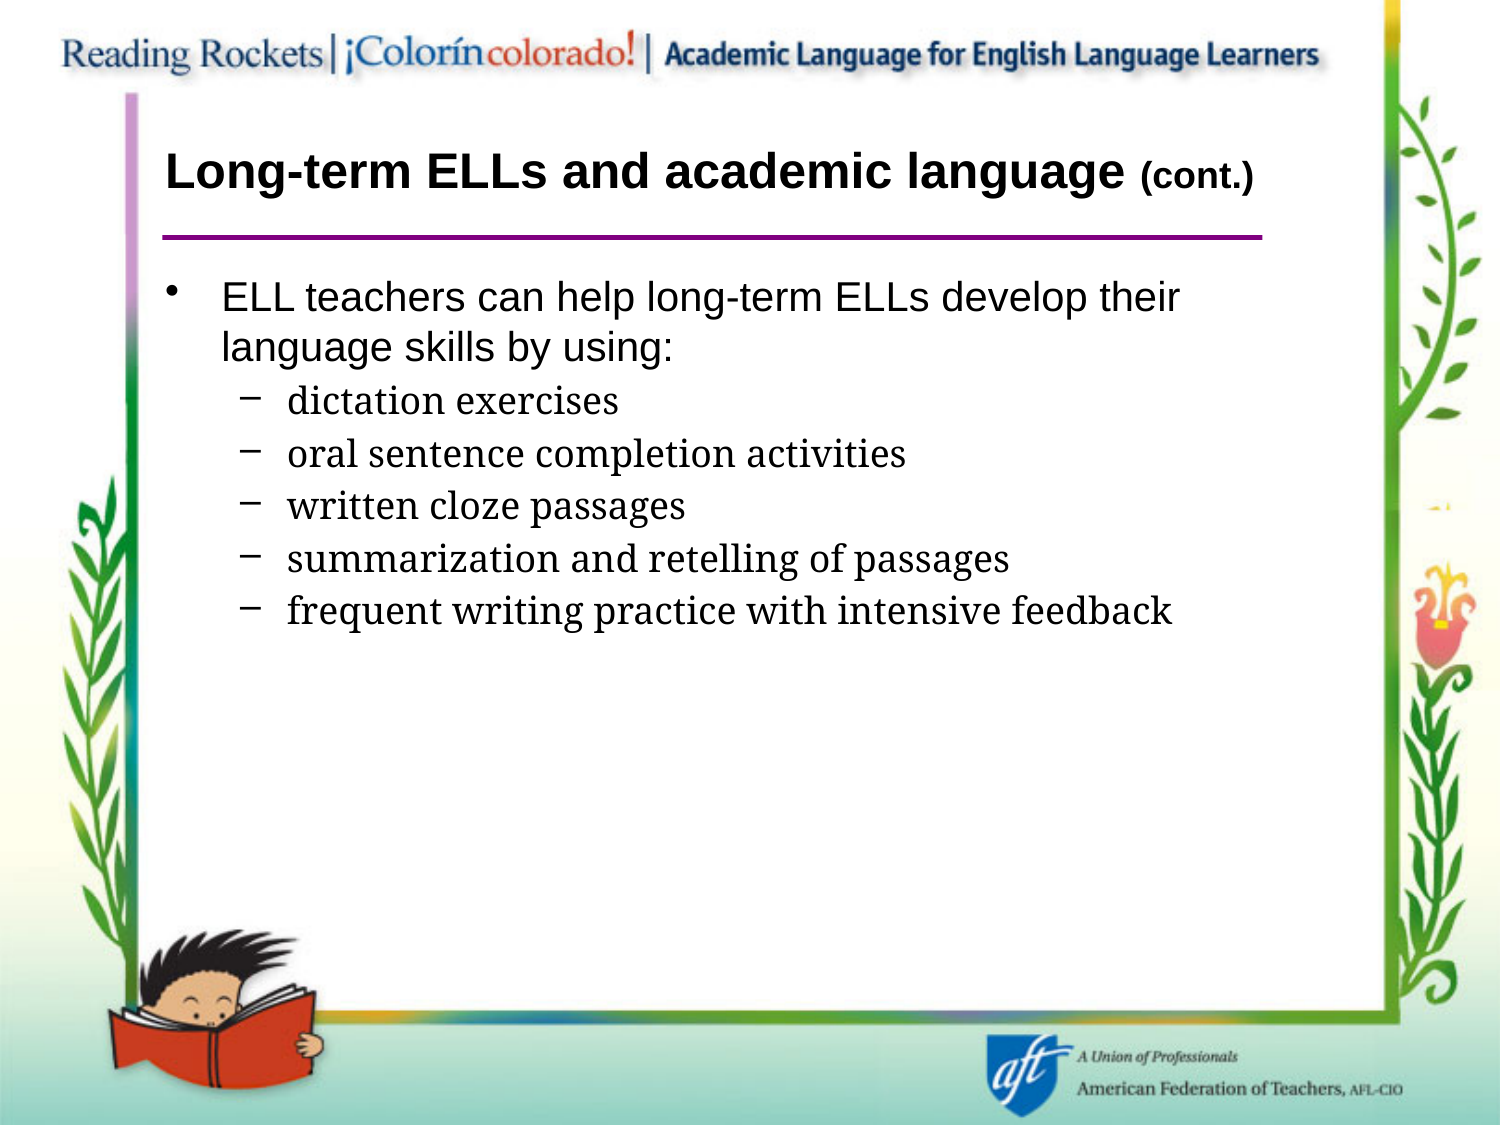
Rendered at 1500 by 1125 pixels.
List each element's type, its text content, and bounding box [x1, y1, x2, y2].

list ELL teachers can help long-term ELLs develop their language skills by using: dictation exercises oral sentence completion activities written cloze passages summarization and retelling of passages frequent writing practice with intensive feedback [149, 262, 1376, 1006]
title Long-term ELLs and academic language (cont.) [149, 74, 1376, 262]
picture [0, 0, 1500, 1125]
